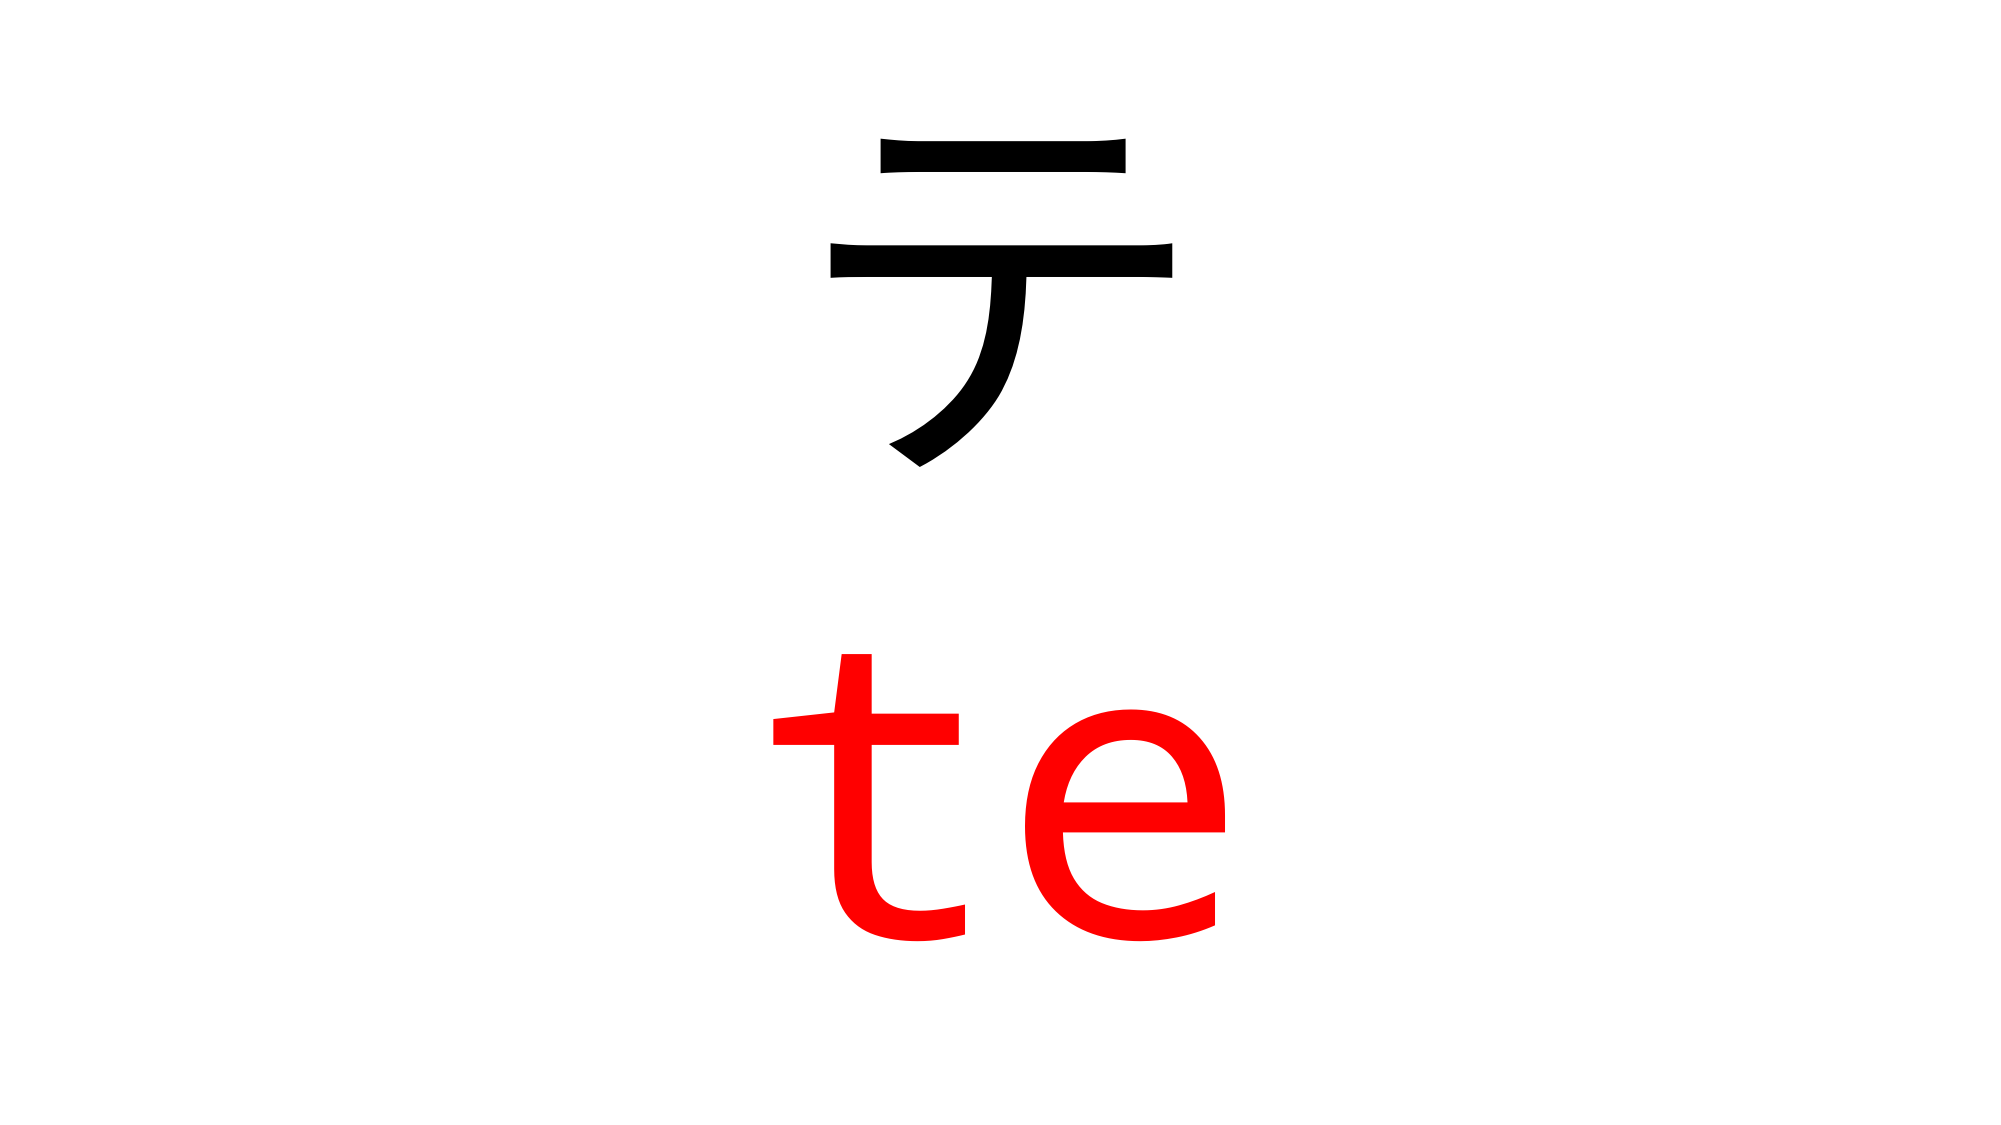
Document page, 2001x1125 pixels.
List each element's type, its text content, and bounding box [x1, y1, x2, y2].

title テ [249, 71, 1750, 545]
text_box te [249, 562, 1750, 1036]
